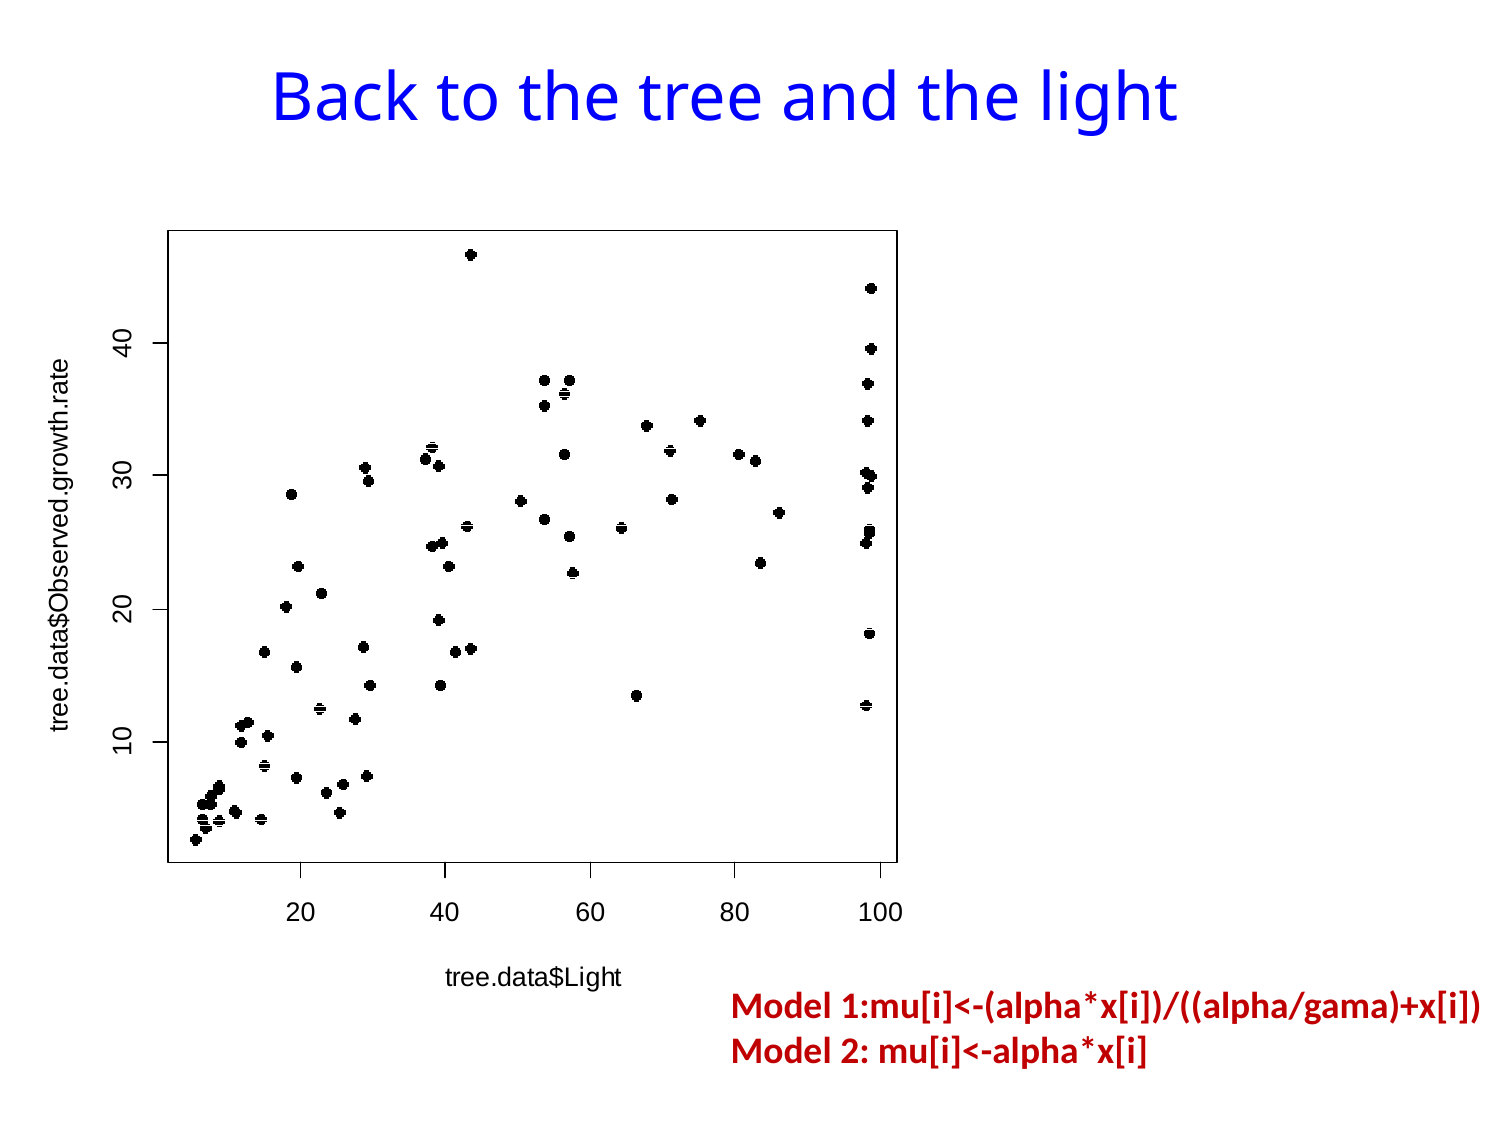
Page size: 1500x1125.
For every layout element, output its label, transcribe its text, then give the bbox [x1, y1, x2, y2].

text_box Model 1:mu[i]<-(alpha*x[i])/((alpha/gama)+x[i]) Model 2: mu[i]<-alpha*x[i] [715, 973, 1498, 1124]
picture [37, 99, 965, 1026]
title Back to the tree and the light [50, 0, 1400, 188]
